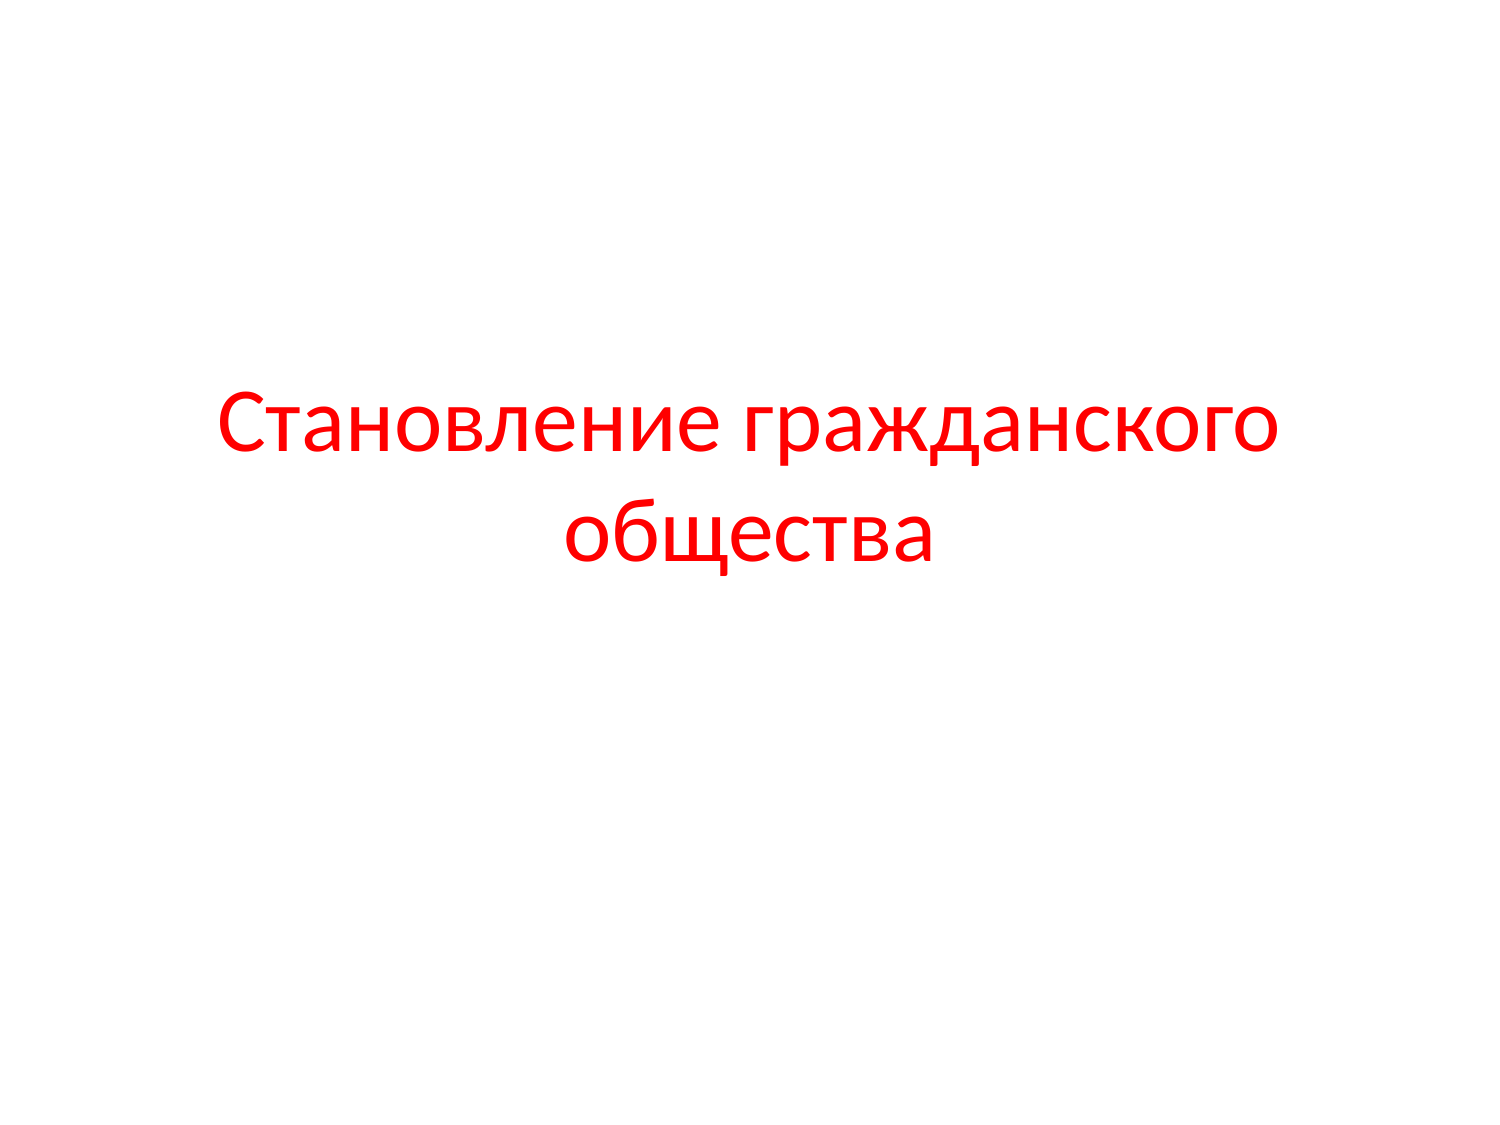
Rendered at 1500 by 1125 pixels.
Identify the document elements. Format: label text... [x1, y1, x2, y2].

title Становление гражданского общества [112, 349, 1388, 591]
